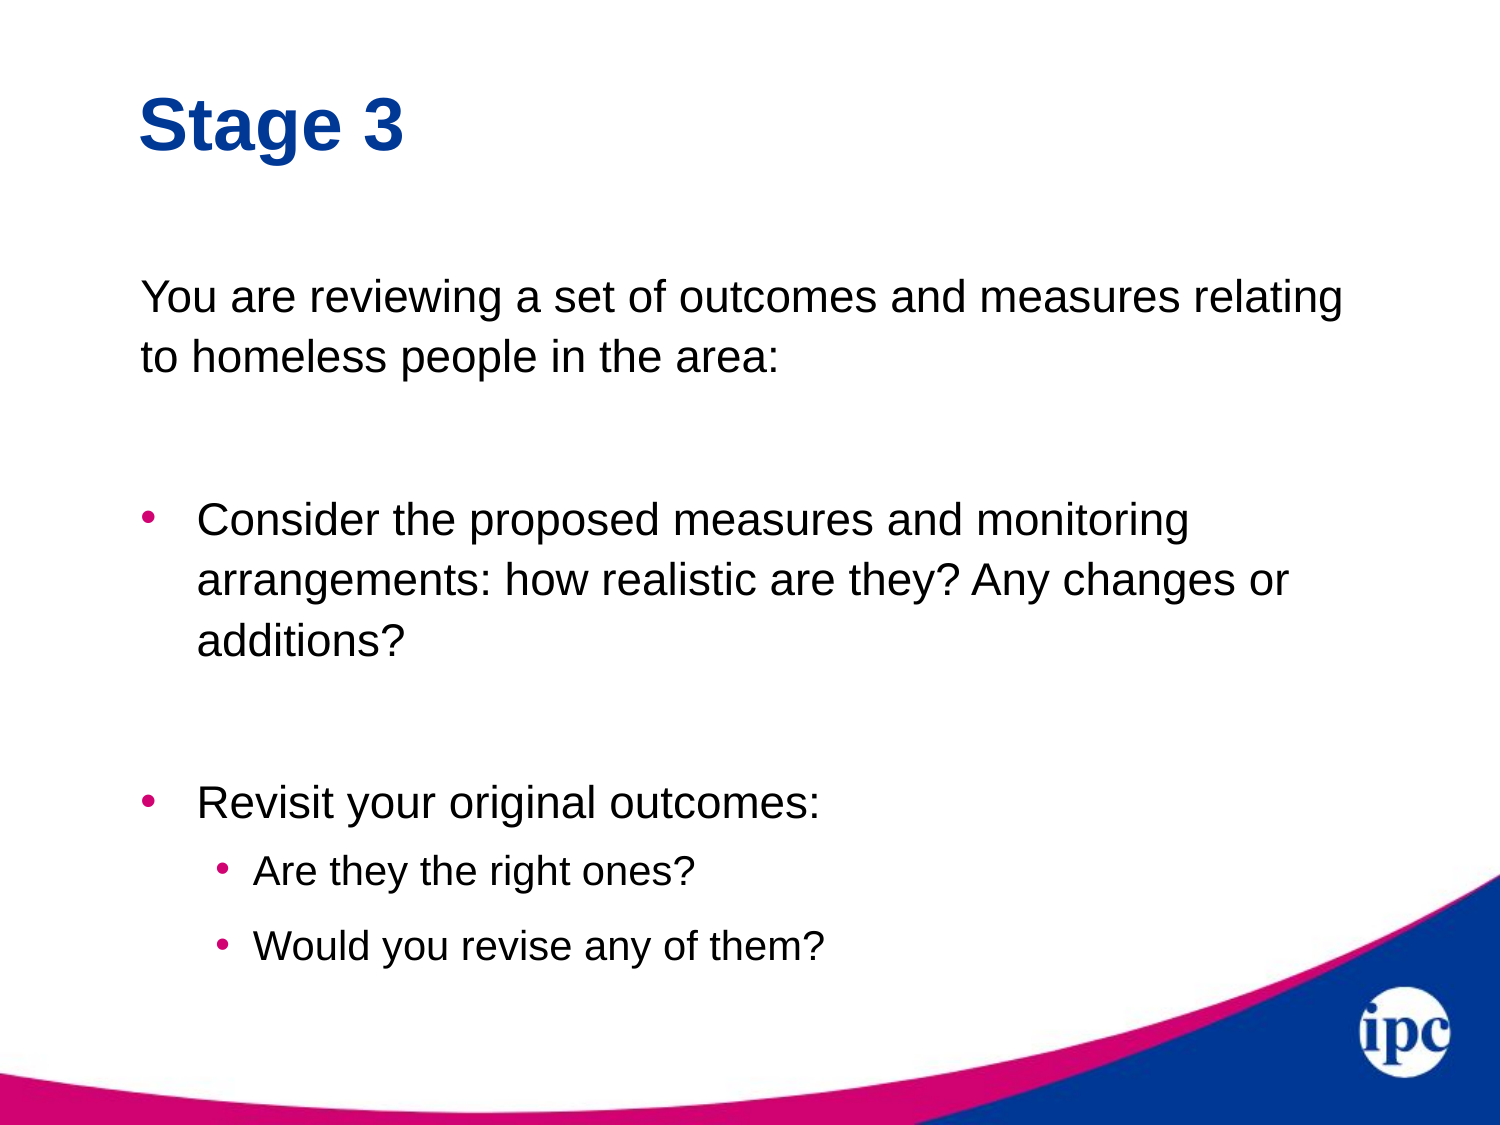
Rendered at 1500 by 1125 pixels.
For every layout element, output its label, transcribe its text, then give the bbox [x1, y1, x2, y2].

list You are reviewing a set of outcomes and measures relating to homeless people in the area: Consider the proposed measures and monitoring arrangements: how realistic are they? Any changes or additions? Revisit your original outcomes: Are they the right ones? Would you revise any of them? [125, 253, 1375, 876]
title Stage 3 [123, 78, 1376, 176]
picture [0, 0, 1500, 1125]
